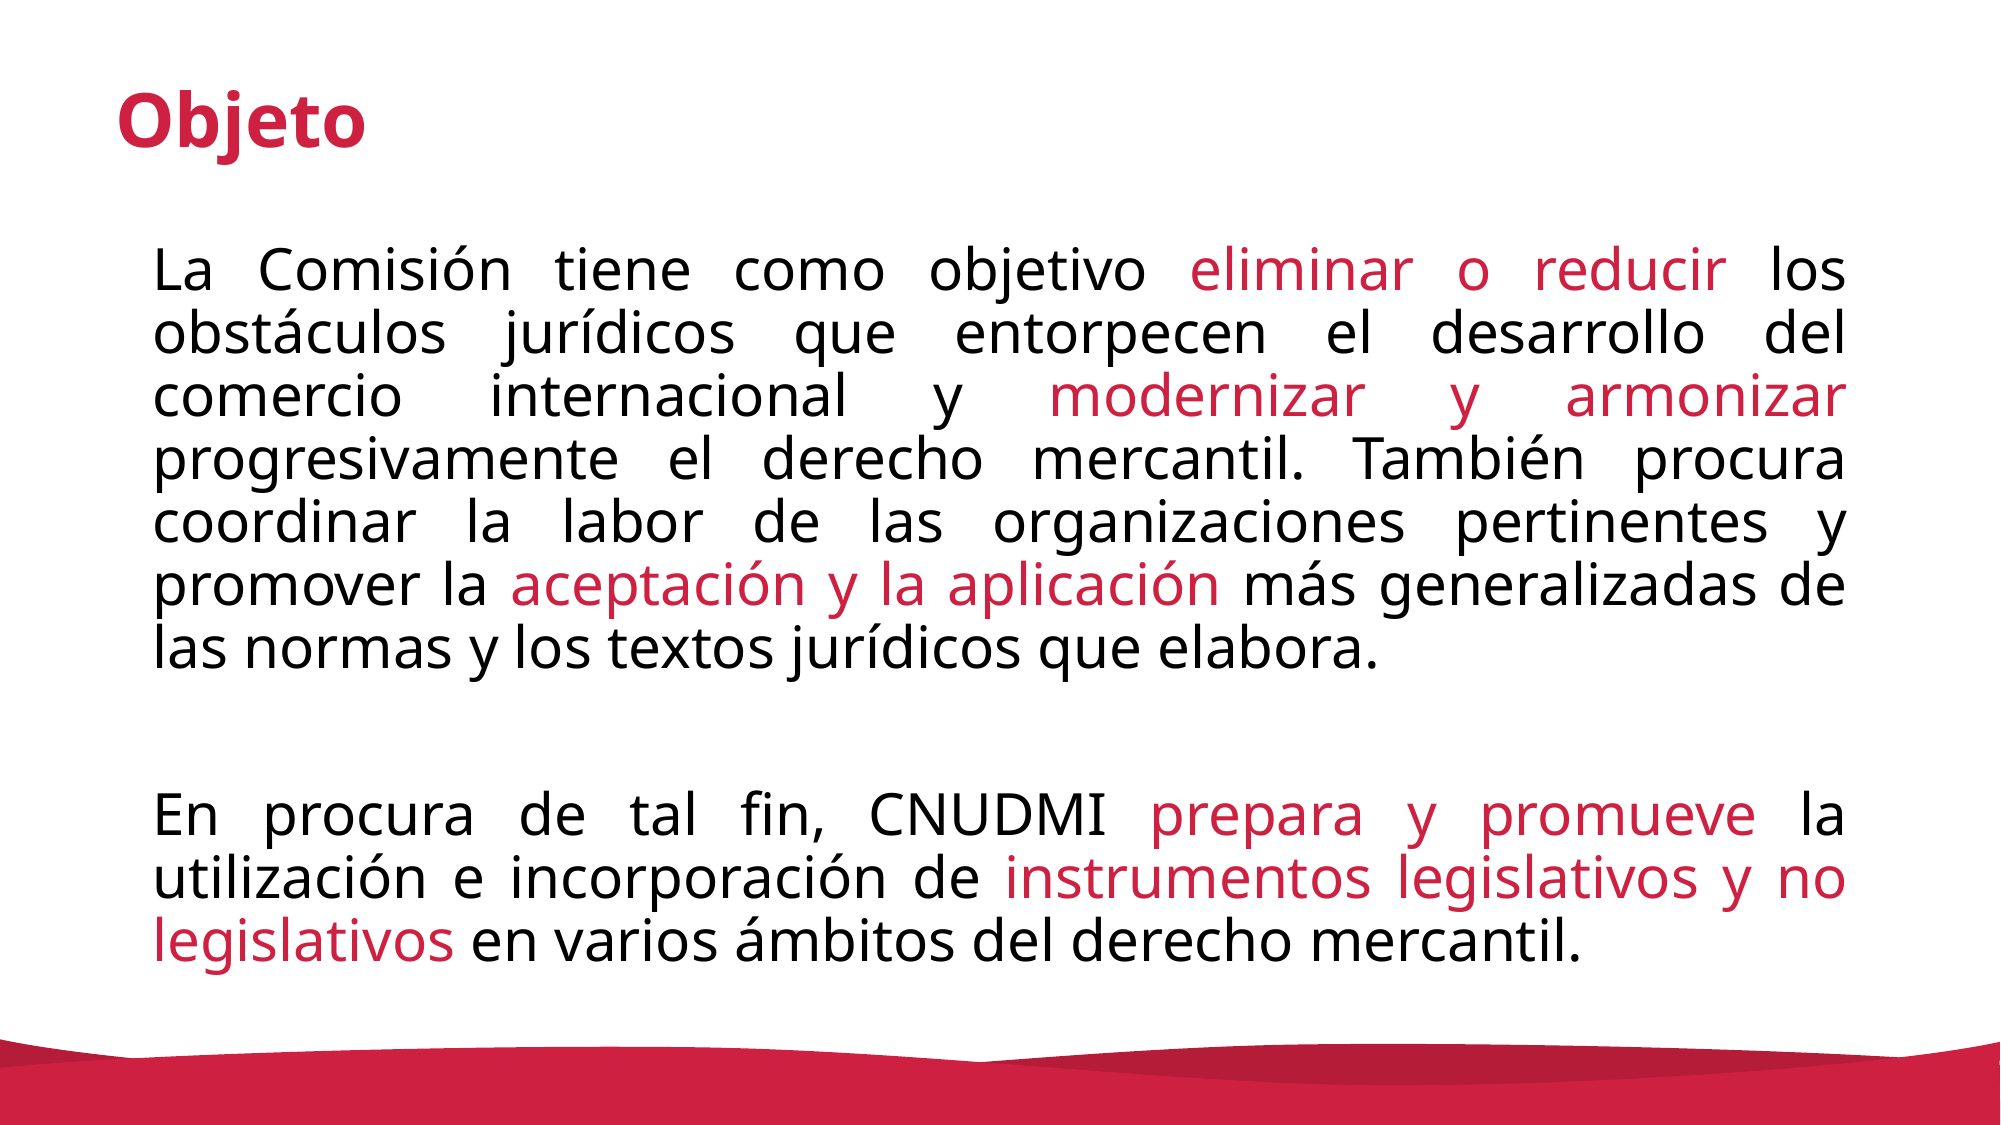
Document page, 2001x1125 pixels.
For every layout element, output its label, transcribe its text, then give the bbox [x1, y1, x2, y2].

list La Comisión tiene como objetivo eliminar o reducir los obstáculos jurídicos que entorpecen el desarrollo del comercio internacional y modernizar y armonizar progresivamente el derecho mercantil. También procura coordinar la labor de las organizaciones pertinentes y promover la aceptación y la aplicación más generalizadas de las normas y los textos jurídicos que elabora. En procura de tal fin, CNUDMI prepara y promueve la utilización e incorporación de instrumentos legislativos y no legislativos en varios ámbitos del derecho mercantil. [137, 232, 1863, 947]
title Objeto [100, 15, 1826, 233]
